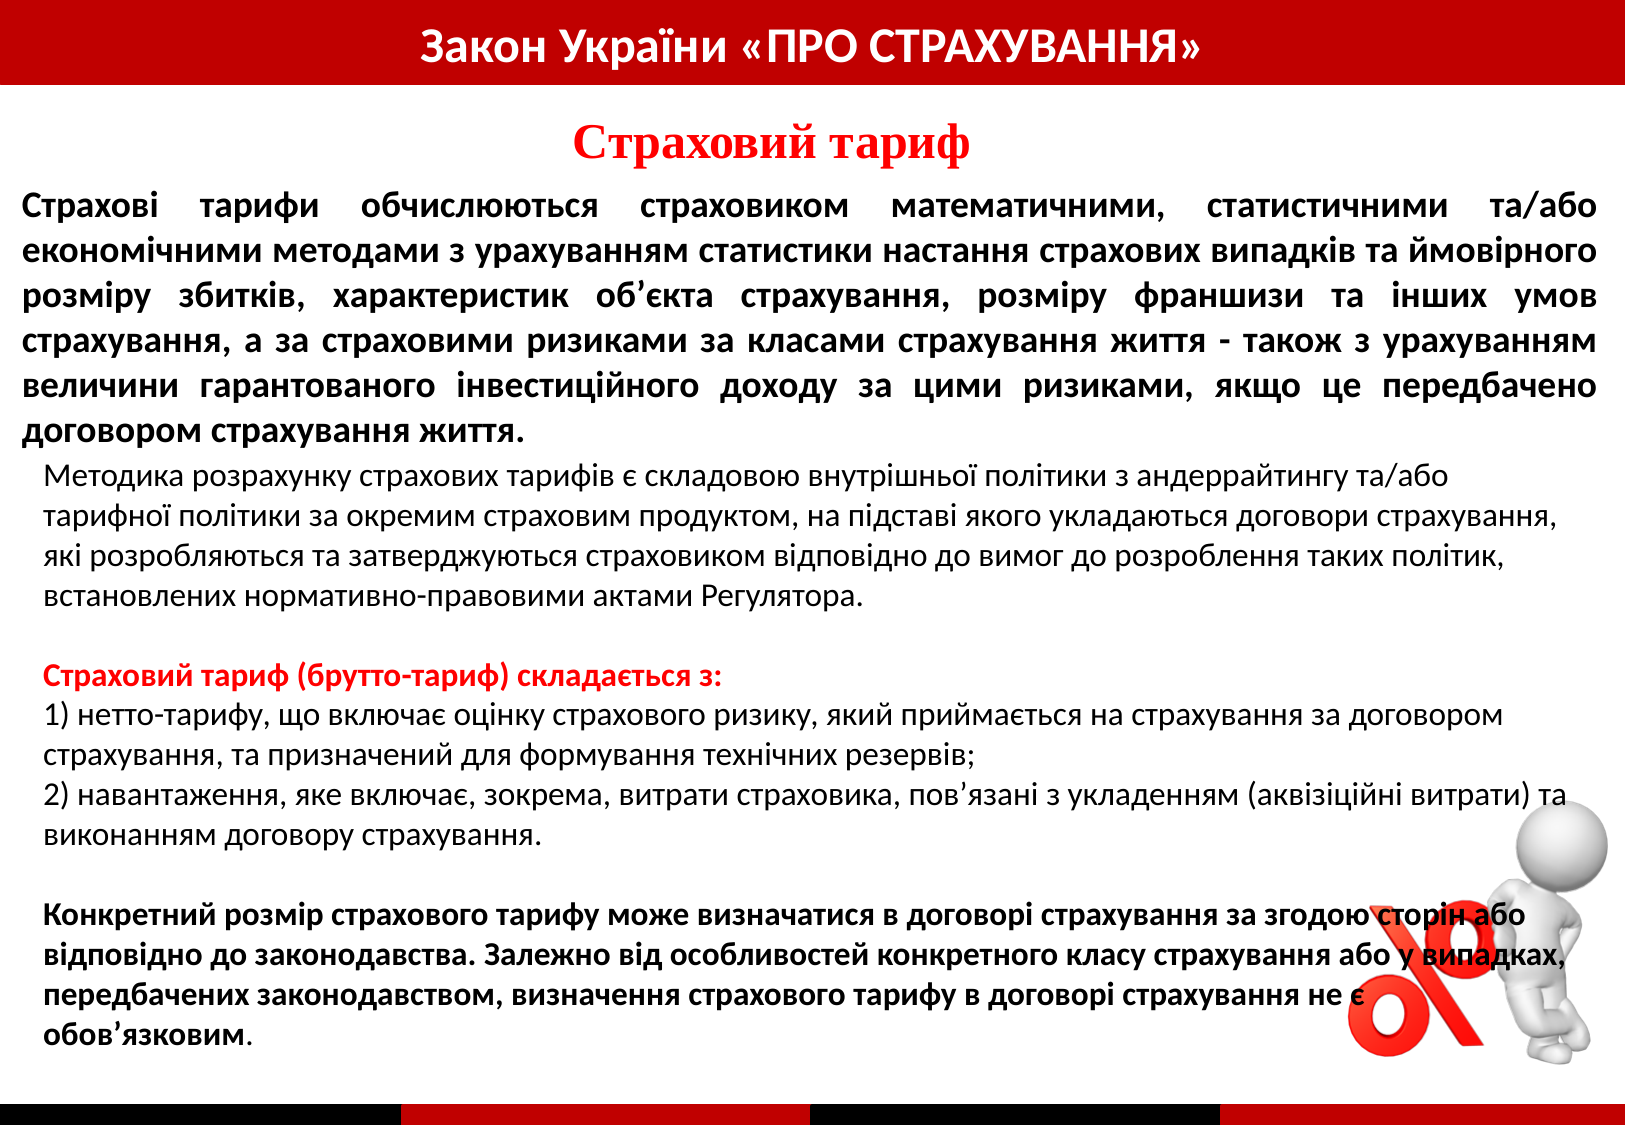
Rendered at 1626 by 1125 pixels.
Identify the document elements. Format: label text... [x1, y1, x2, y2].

text_box [0, 1104, 401, 1125]
text_box Методика розрахунку страхових тарифів є складовою внутрішньої політики з андеррайтингу та/або тарифної політики за окремим страховим продуктом, на підставі якого укладаються договори страхування, які розробляються та затверджуються страховиком відповідно до вимог до розроблення таких політик, встановлених нормативно-правовими актами Регулятора. Страховий тариф (брутто-тариф) складається з: 1) нетто-тарифу, що включає оцінку страхового ризику, який приймається на страхування за договором страхування, та призначений для формування технічних резервів; 2) навантаження, яке включає, зокрема, витрати страховика, пов’язані з укладенням (аквізіційні витрати) та виконанням договору страхування. Конкретний розмір страхового тарифу може визначатися в договорі страхування за згодою сторін або відповідно до законодавства. Залежно від особливостей конкретного класу страхування або у випадках, передбачених законодавством, визначення страхового тарифу в договорі страхування не є обов’язковим. [28, 445, 1588, 1060]
text_box Страховий тариф [4, 100, 1540, 176]
text_box [1220, 1104, 1625, 1125]
text_box Страхові тарифи обчислюються страховиком математичними, статистичними та/або економічними методами з урахуванням статистики настання страхових випадків та ймовірного розміру збитків, характеристик об’єкта страхування, розміру франшизи та інших умов страхування, а за страховими ризиками за класами страхування життя - також з урахуванням величини гарантованого інвестиційного доходу за цими ризиками, якщо це передбачено договором страхування життя. [7, 172, 1614, 457]
text_box [401, 1104, 810, 1125]
text_box Закон України «ПРО СТРАХУВАННЯ» [0, 0, 1625, 85]
text_box [810, 1104, 1220, 1125]
picture [1338, 794, 1622, 1076]
